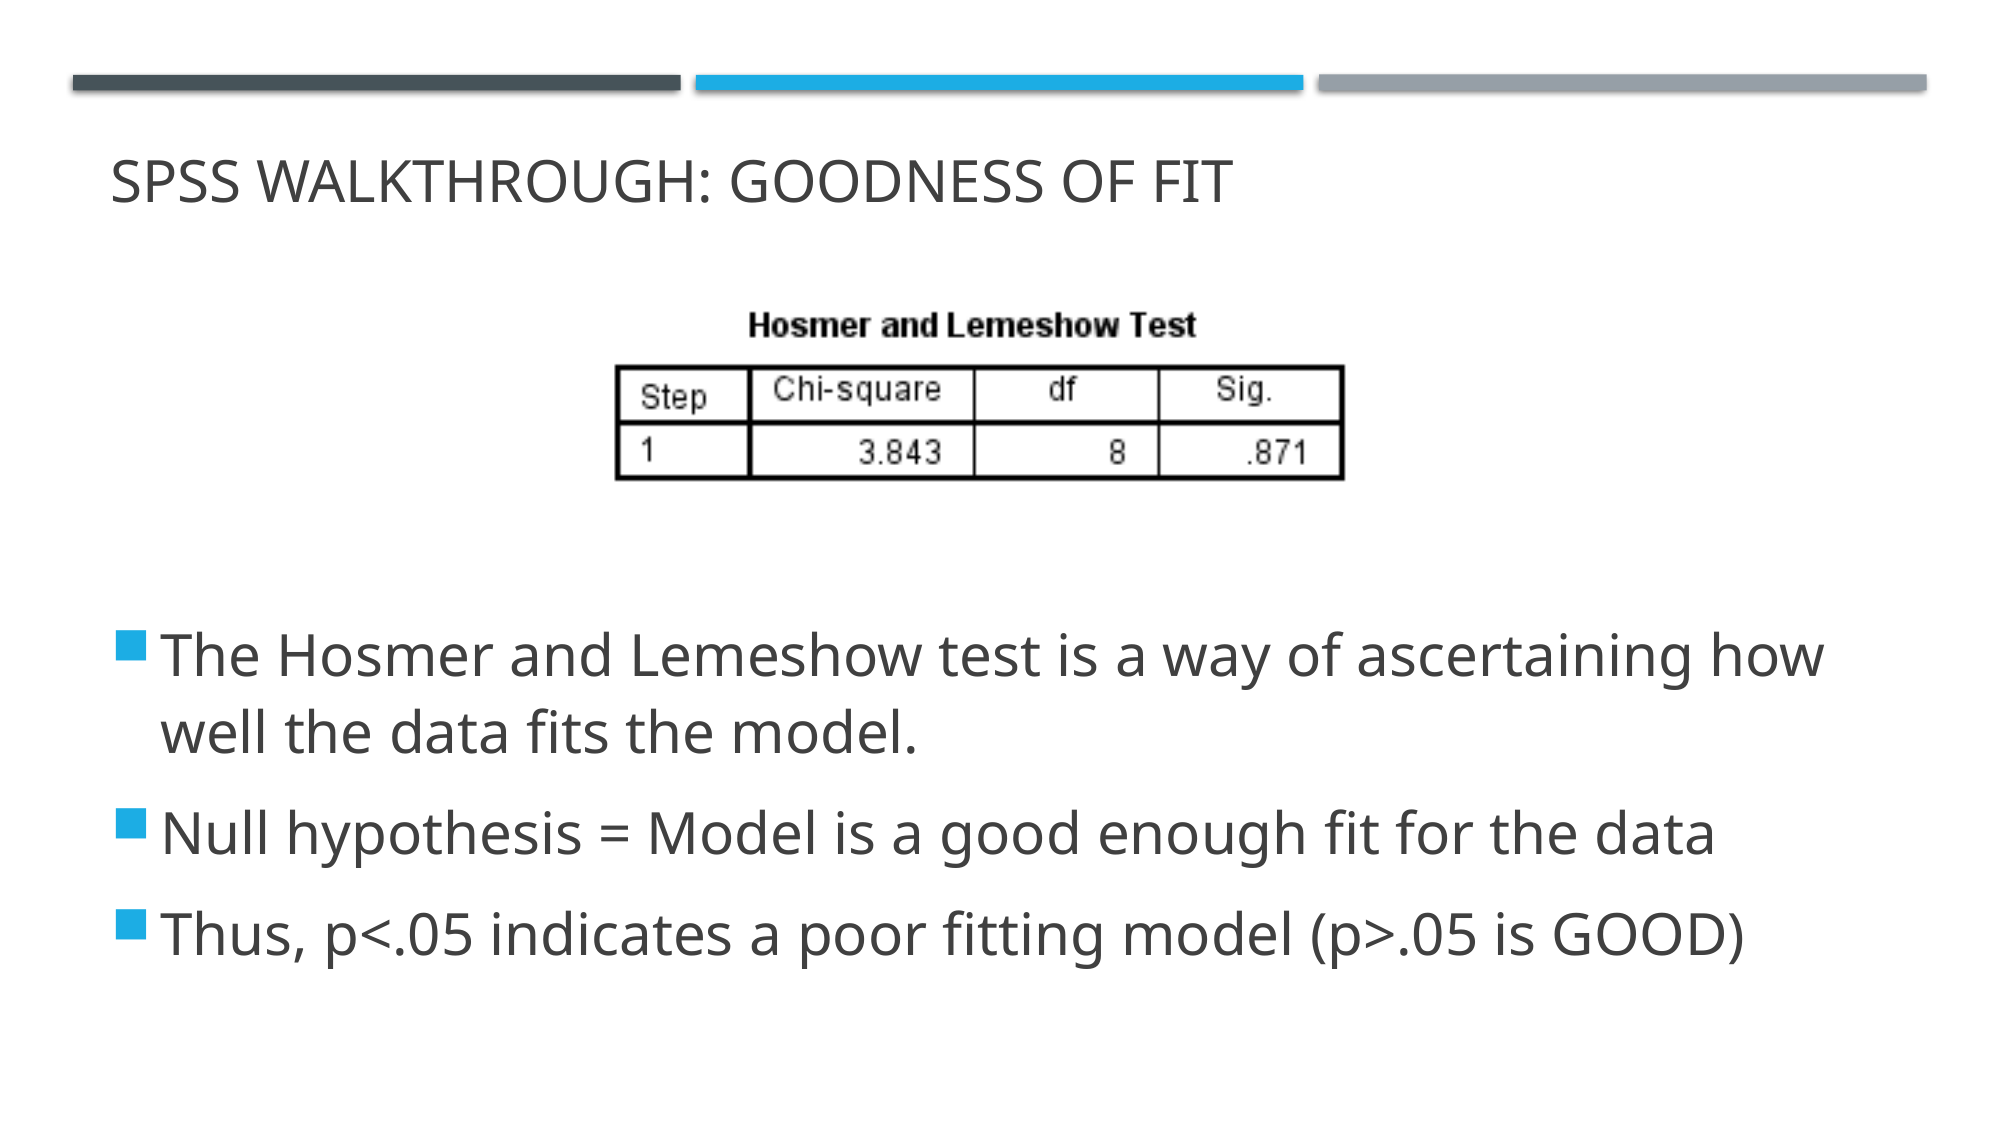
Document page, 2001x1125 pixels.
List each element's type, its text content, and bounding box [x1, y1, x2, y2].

list The Hosmer and Lemeshow test is a way of ascertaining how well the data fits the model. Null hypothesis = Model is a good enough fit for the data Thus, p<.05 indicates a poor fitting model (p>.05 is GOOD) [95, 509, 1940, 1039]
title SPSS WALKTHROUGH: Goodness of fit [95, 115, 1905, 222]
picture [590, 268, 1410, 534]
